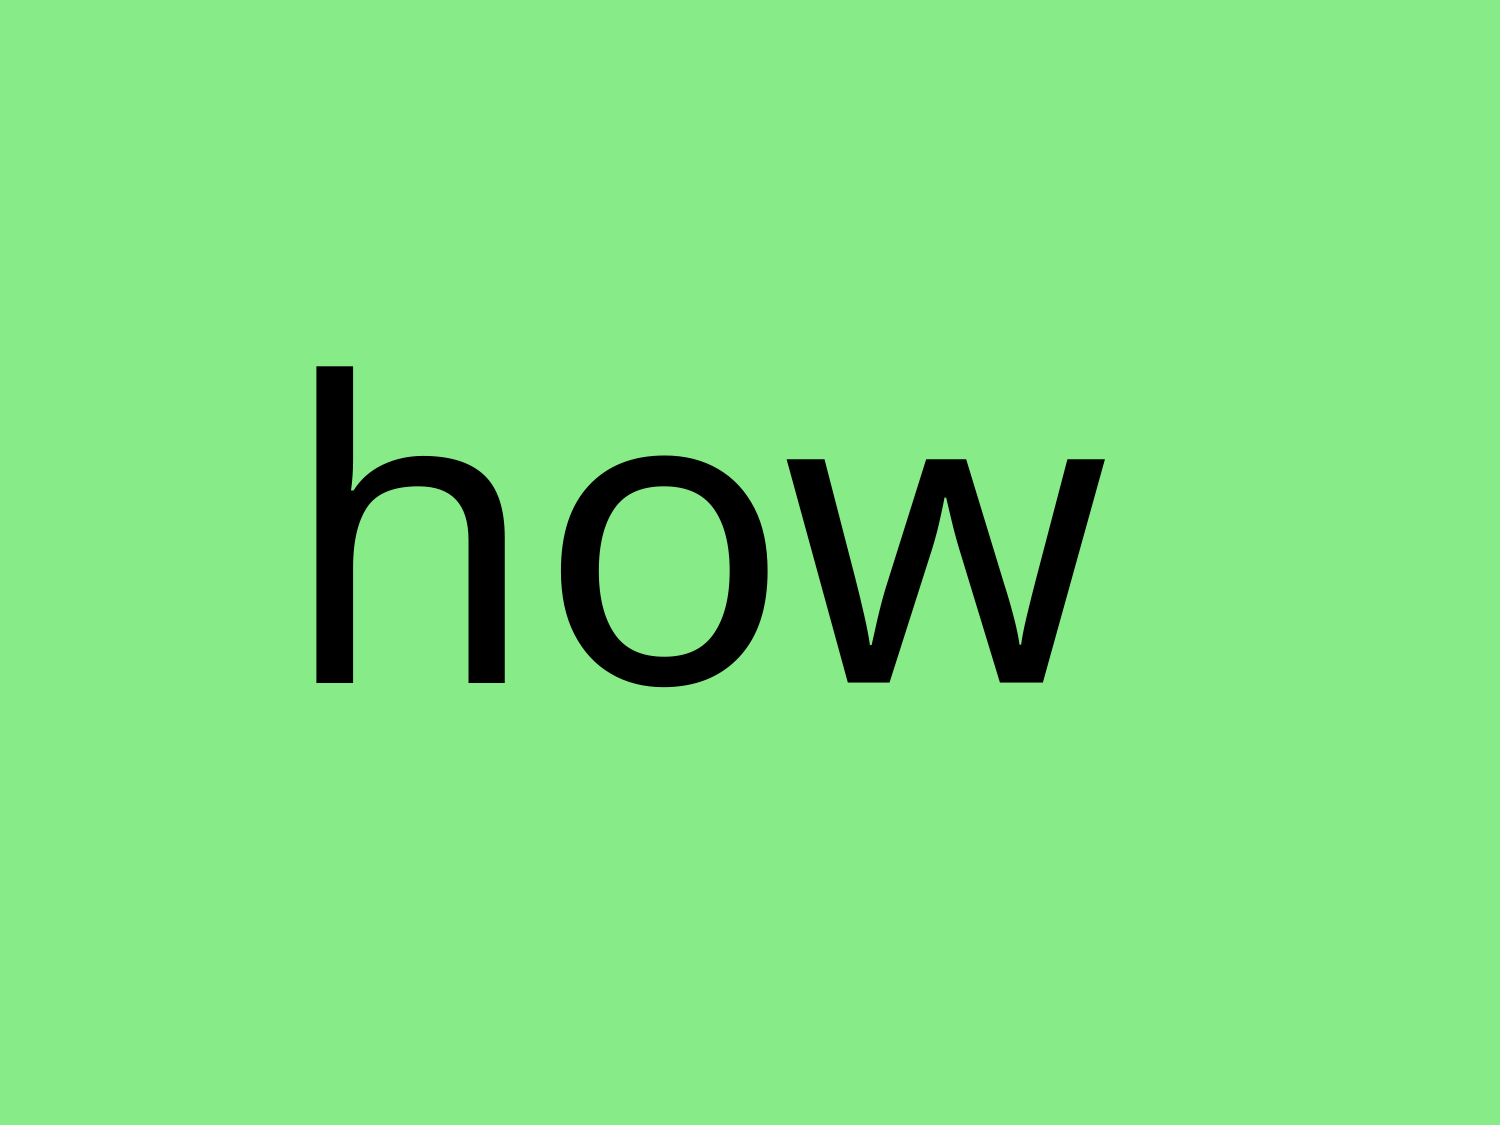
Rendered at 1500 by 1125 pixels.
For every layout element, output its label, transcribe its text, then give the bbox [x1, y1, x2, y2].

text_box how [41, 259, 1459, 775]
